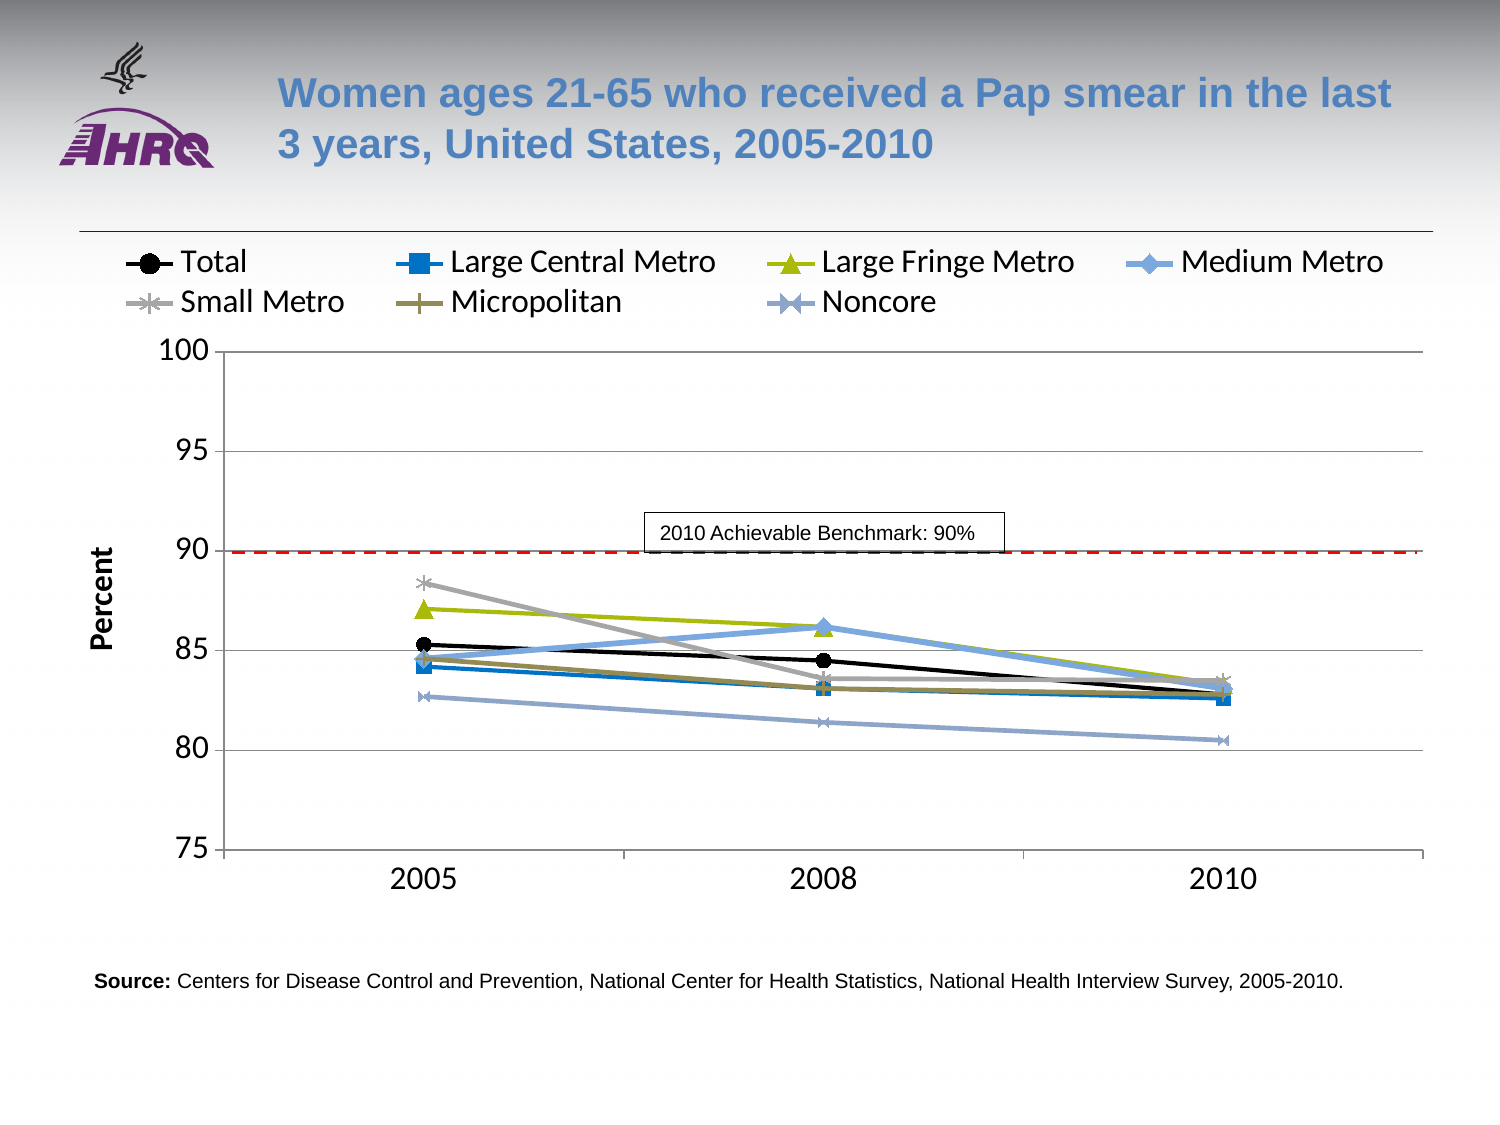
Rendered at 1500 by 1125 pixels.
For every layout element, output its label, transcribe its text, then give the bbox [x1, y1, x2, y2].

text_box Source: Centers for Disease Control and Prevention, National Center for Health Statistics, National Health Interview Survey, 2005-2010. [79, 959, 1360, 1025]
picture [0, 0, 1500, 1125]
title Women ages 21-65 who received a Pap smear in the last 3 years, United States, 2005-2010 [262, 45, 1425, 188]
chart [74, 239, 1426, 916]
